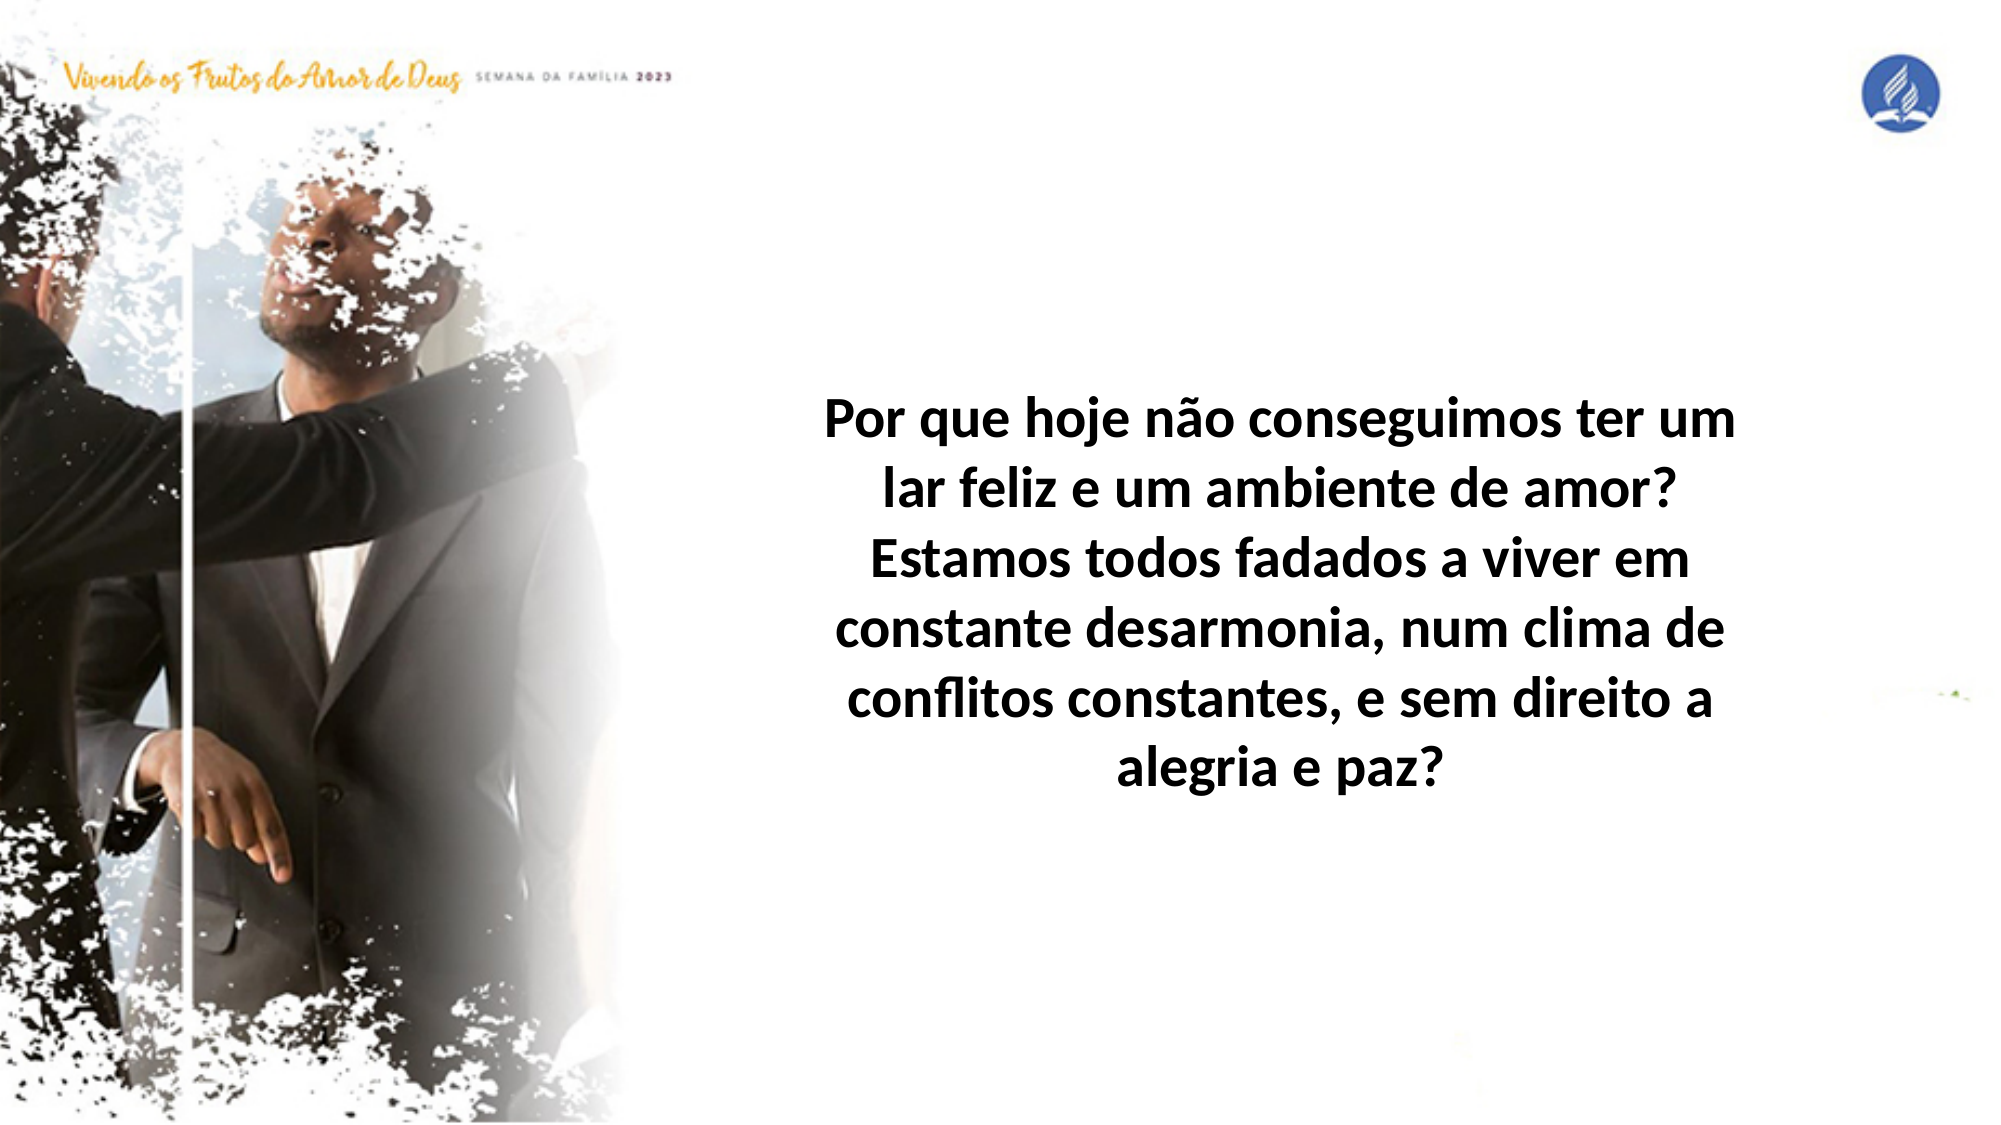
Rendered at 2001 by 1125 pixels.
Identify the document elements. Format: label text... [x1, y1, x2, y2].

picture [0, 0, 2001, 1125]
text_box Por que hoje não conseguimos ter um lar feliz e um ambiente de amor? Estamos todos fadados a viver em constante desarmonia, num clima de conflitos constantes, e sem direito a alegria e paz? [803, 371, 1759, 806]
